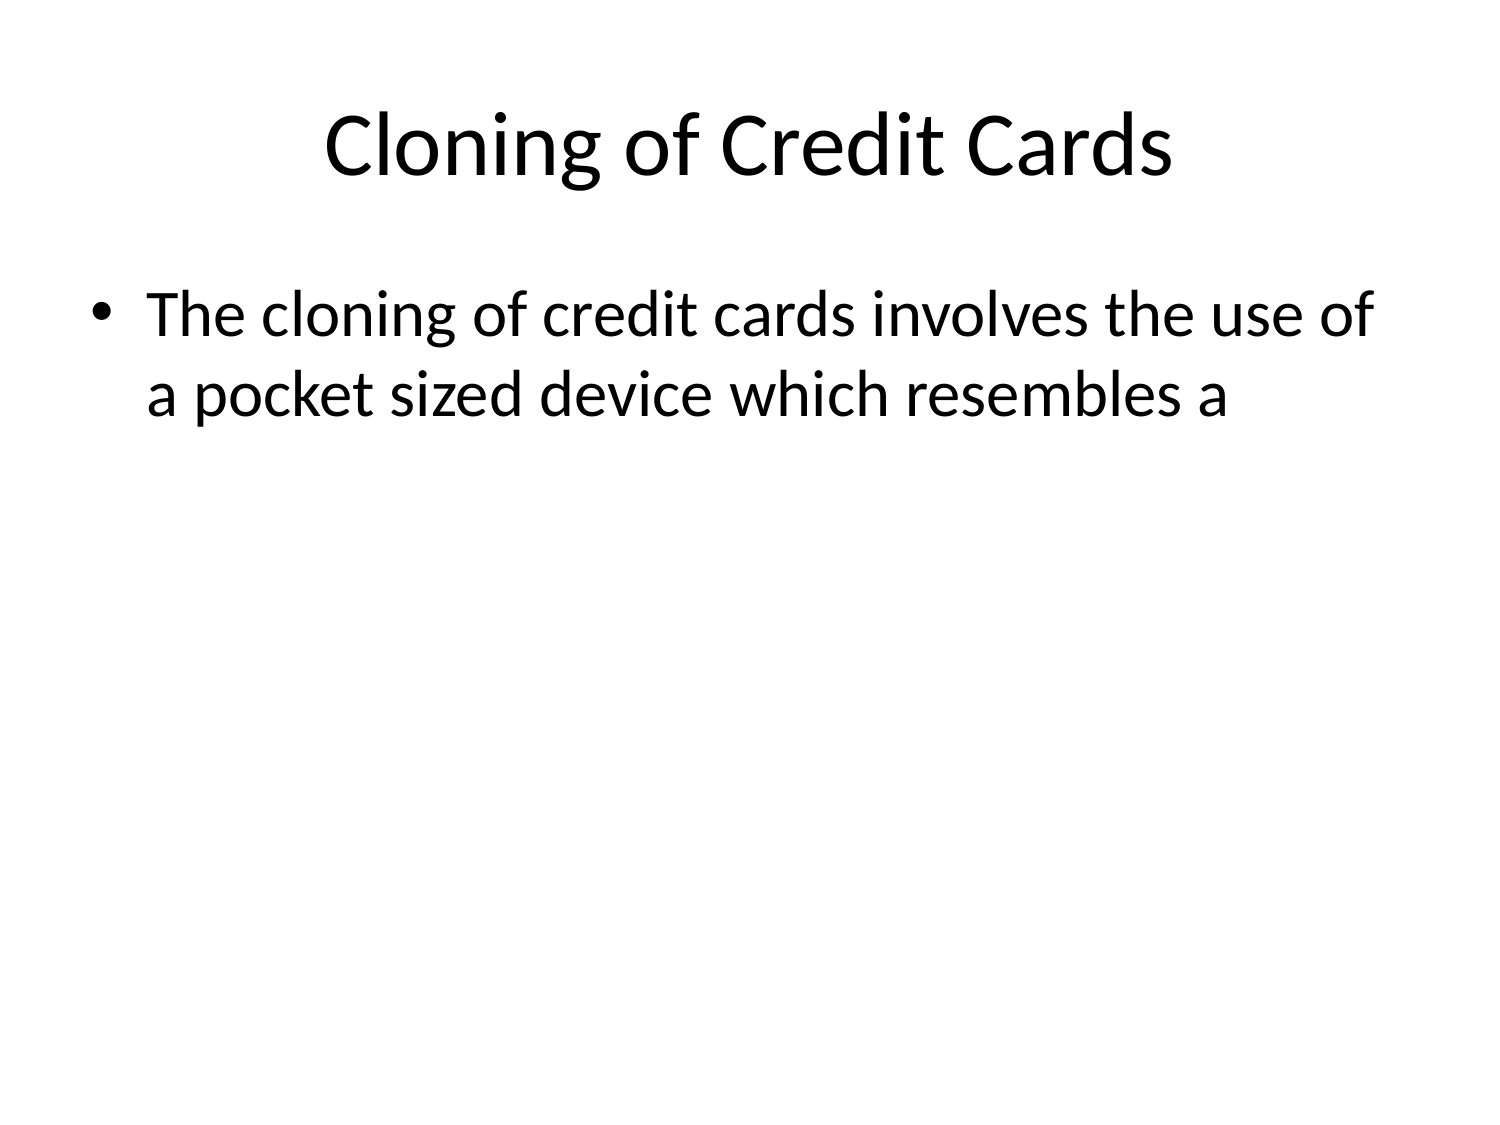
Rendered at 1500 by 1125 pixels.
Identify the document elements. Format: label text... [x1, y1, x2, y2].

title Cloning of Credit Cards [75, 45, 1425, 233]
list The cloning of credit cards involves the use of a pocket sized device which resembles a [75, 262, 1425, 1005]
